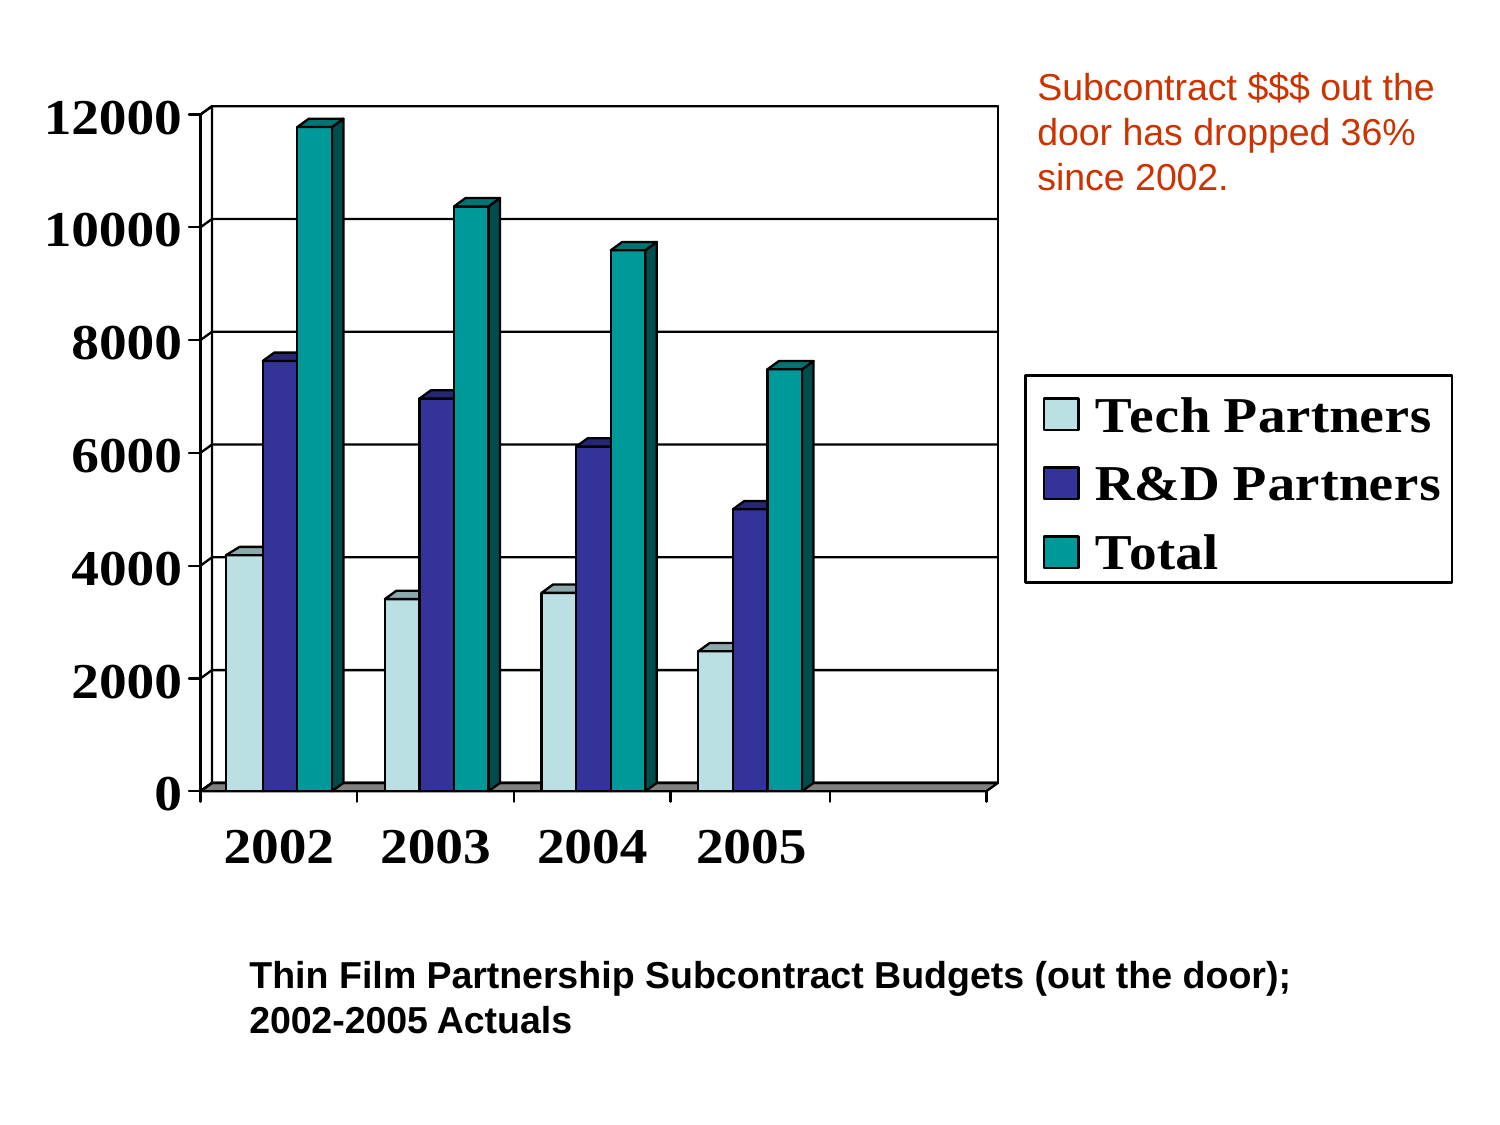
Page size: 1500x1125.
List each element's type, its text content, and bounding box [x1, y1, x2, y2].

text_box Thin Film Partnership Subcontract Budgets (out the door); 2002-2005 Actuals [234, 943, 1318, 1049]
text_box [0, 33, 1475, 925]
